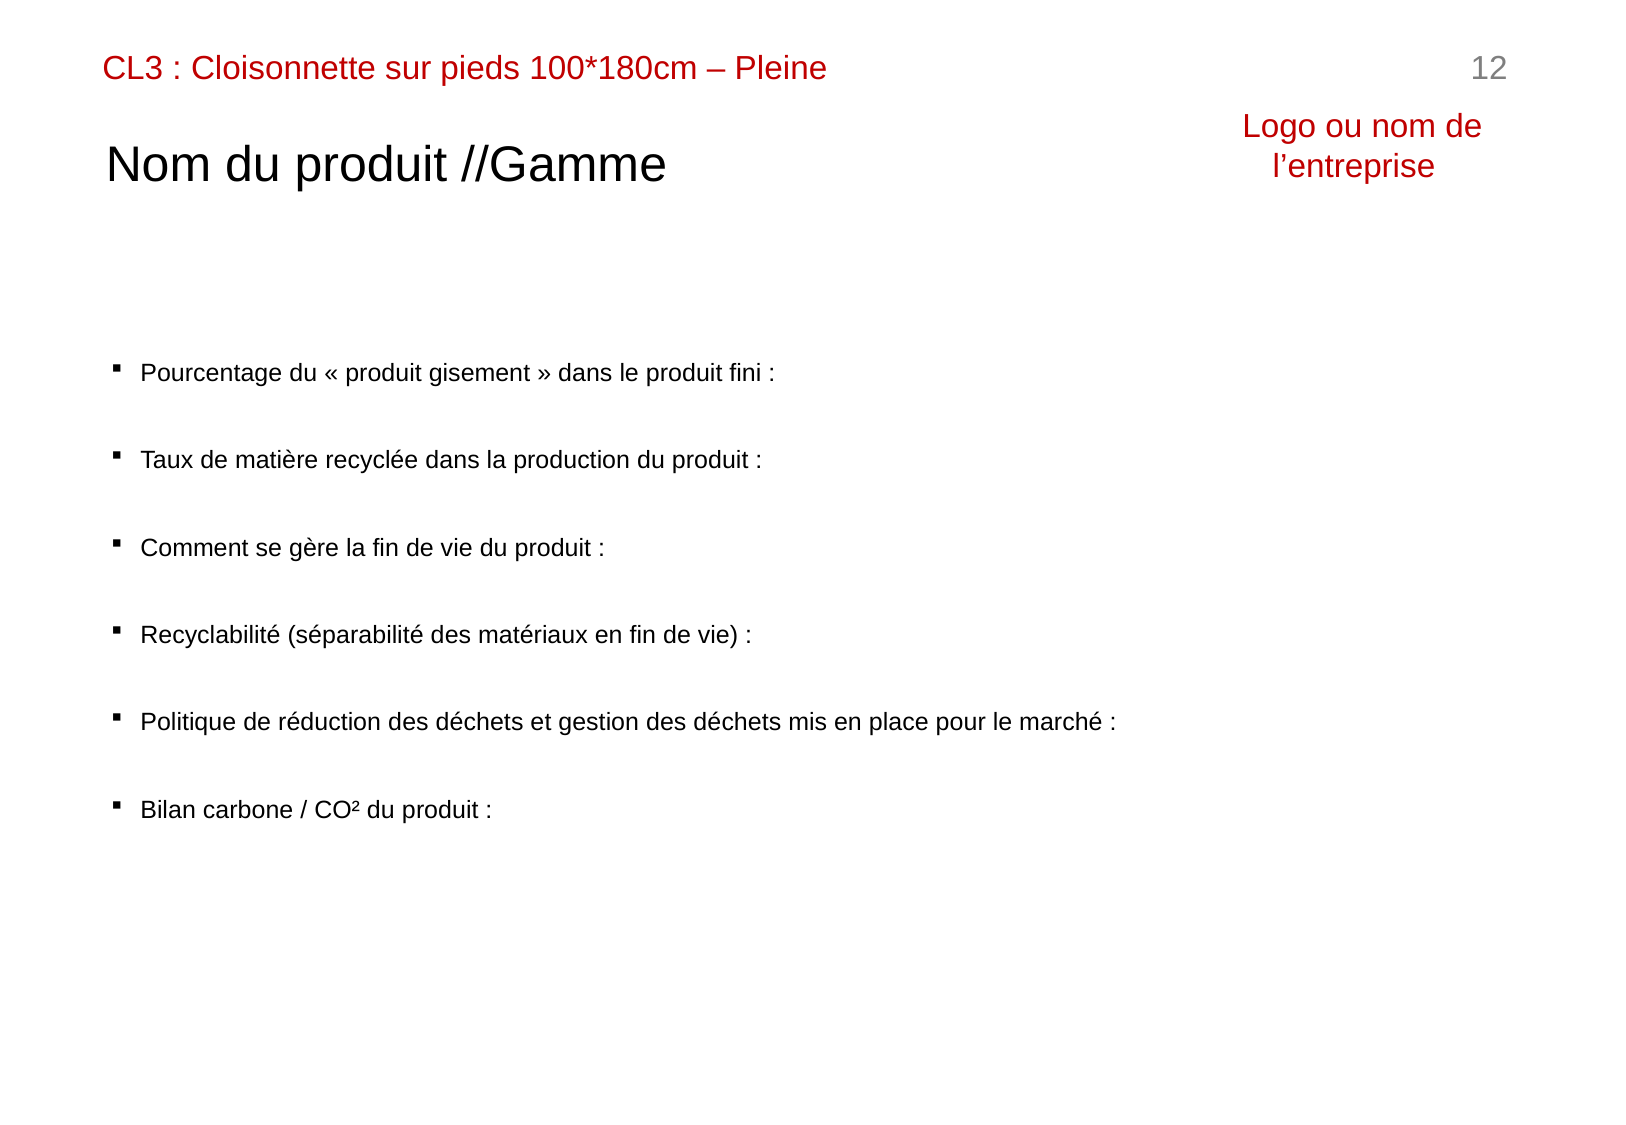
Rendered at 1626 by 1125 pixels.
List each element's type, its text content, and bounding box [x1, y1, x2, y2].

list Nom du produit //Gamme [91, 109, 1523, 215]
slide_number 12 [1426, 19, 1523, 91]
text_box Pourcentage du « produit gisement » dans le produit fini : Taux de matière recyclée dans la production du produit : Comment se gère la fin de vie du produit : Recyclabilité (séparabilité des matériaux en fin de vie) : Politique de réduction des déchets et gestion des déchets mis en place pour le marché : Bilan carbone / CO² du produit : [81, 304, 1333, 1067]
text_box Logo ou nom de l’entreprise [1141, 91, 1567, 197]
title CL3 : Cloisonnette sur pieds 100*180cm – Pleine [102, 19, 1426, 109]
